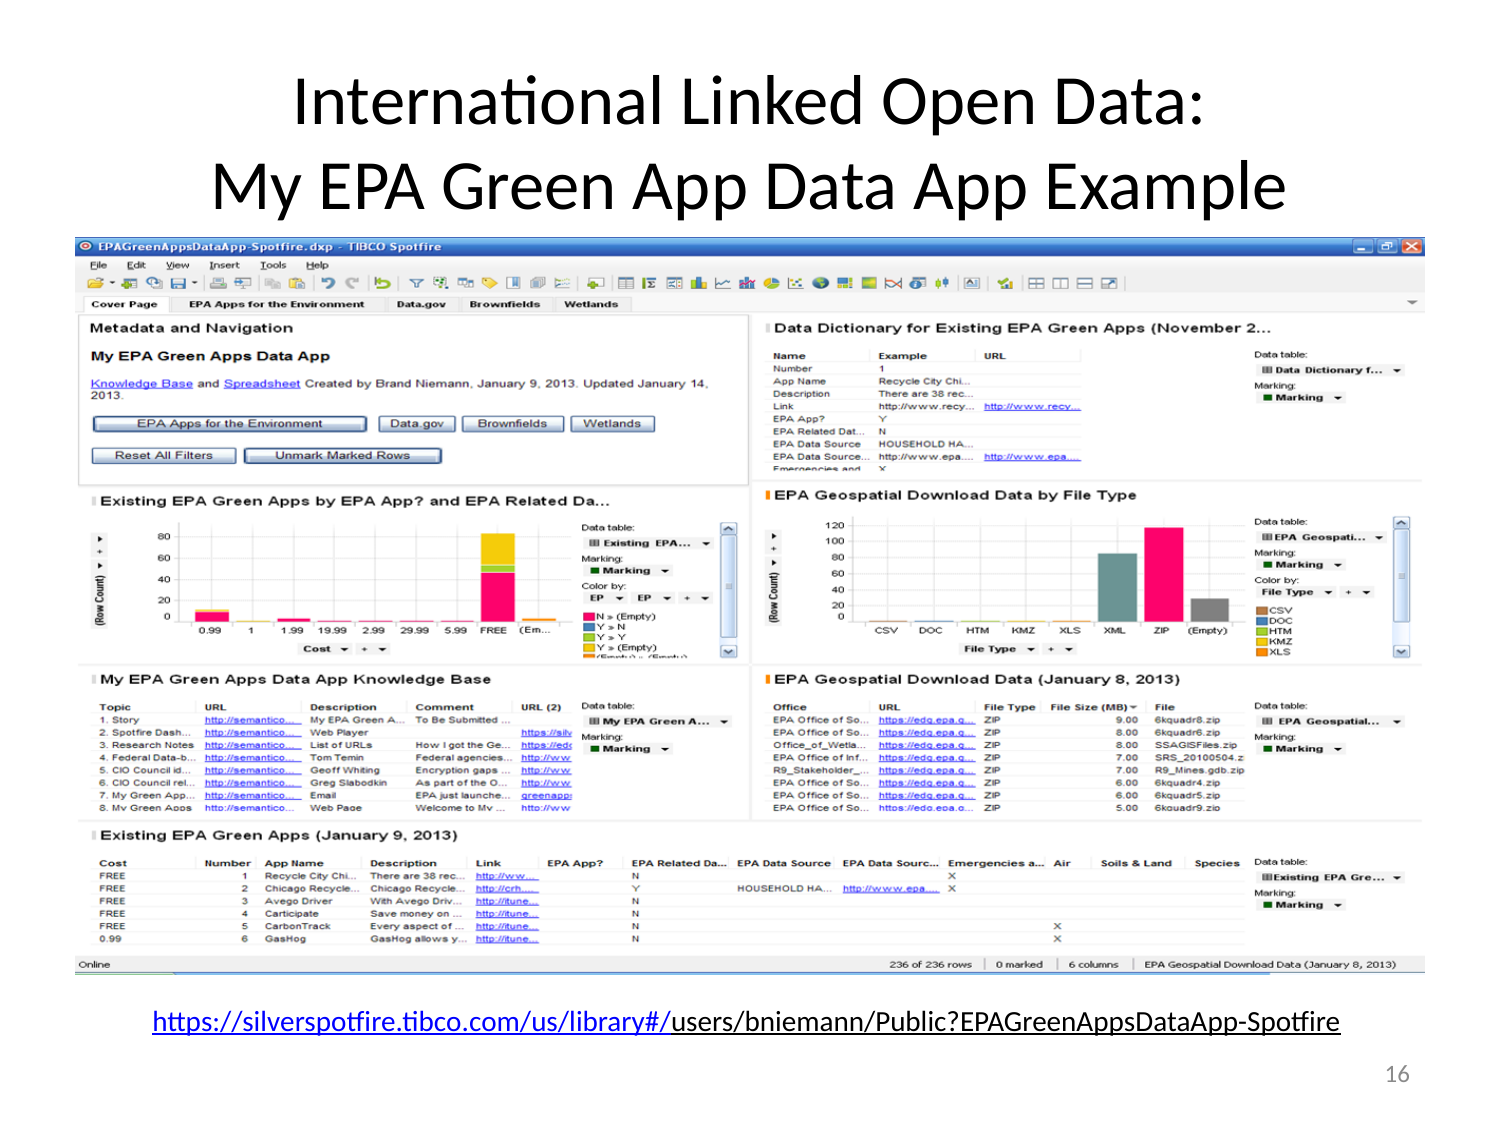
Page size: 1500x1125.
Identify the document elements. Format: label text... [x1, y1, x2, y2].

picture [74, 237, 1426, 976]
text_box https://silverspotfire.tibco.com/us/library#/users/bniemann/Public?EPAGreenAppsDataApp-Spotfire [137, 994, 1363, 1045]
title International Linked Open Data: My EPA Green App Data App Example [75, 45, 1425, 233]
slide_number 16 [1074, 1042, 1425, 1103]
